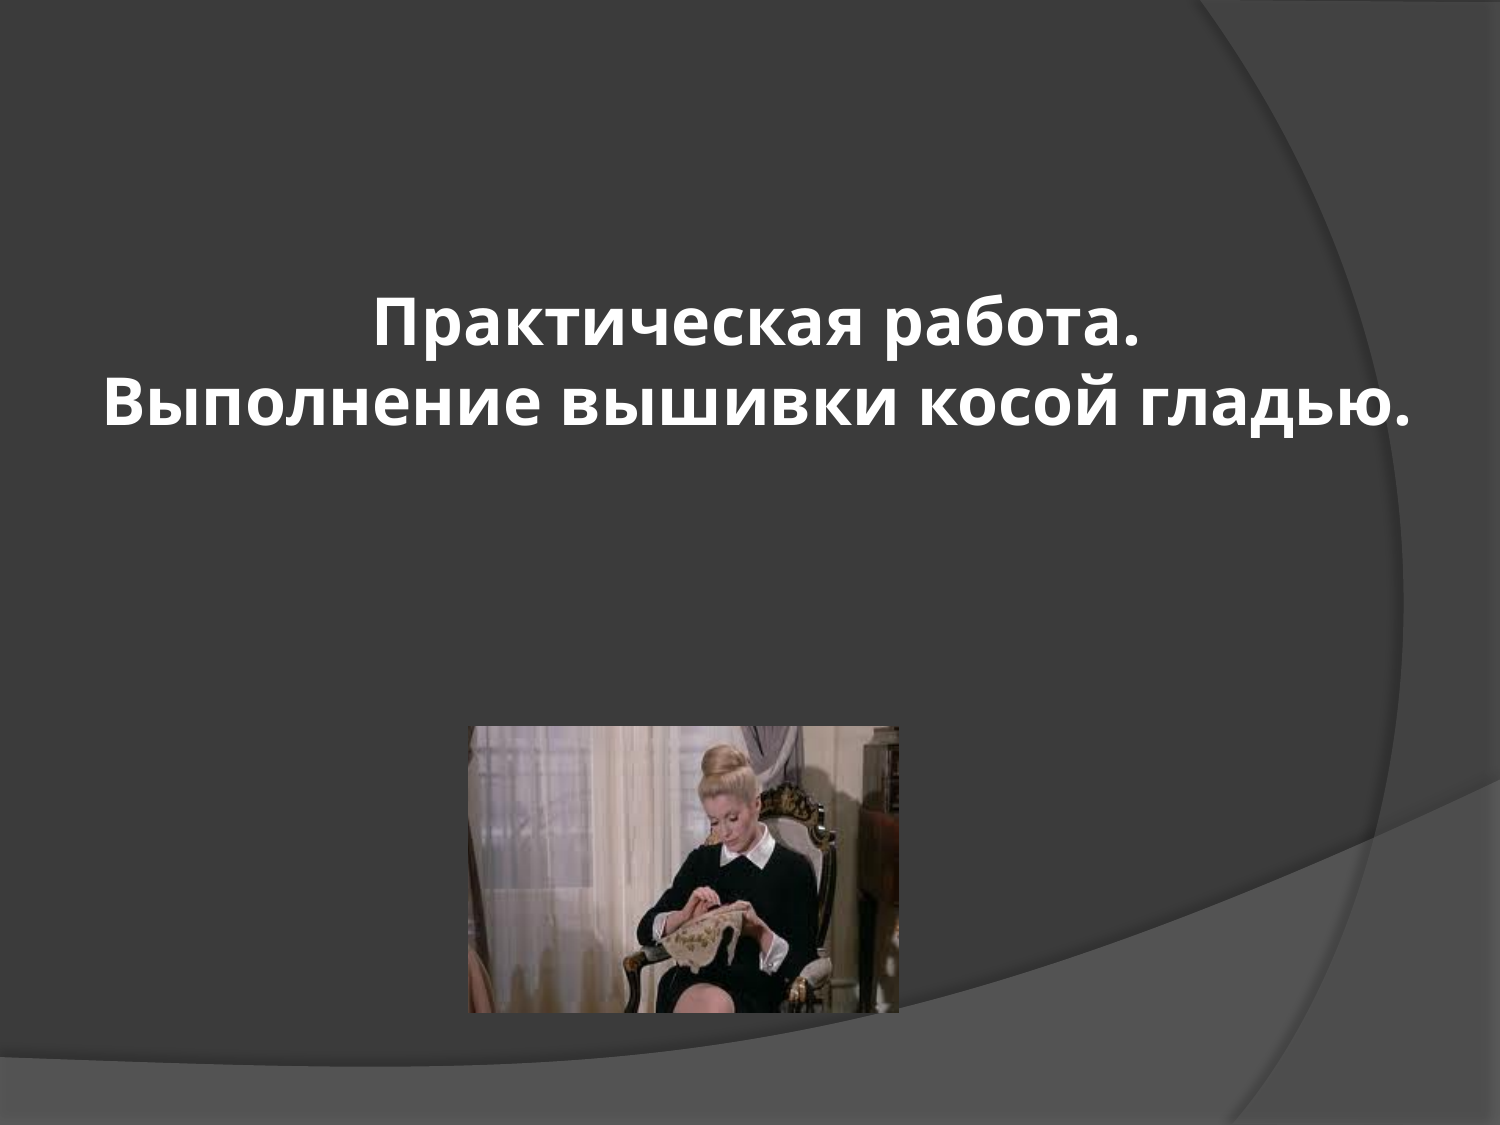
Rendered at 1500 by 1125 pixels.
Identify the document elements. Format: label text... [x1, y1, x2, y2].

title Практическая работа. Выполнение вышивки косой гладью. [82, 234, 1432, 563]
picture [468, 726, 899, 1013]
